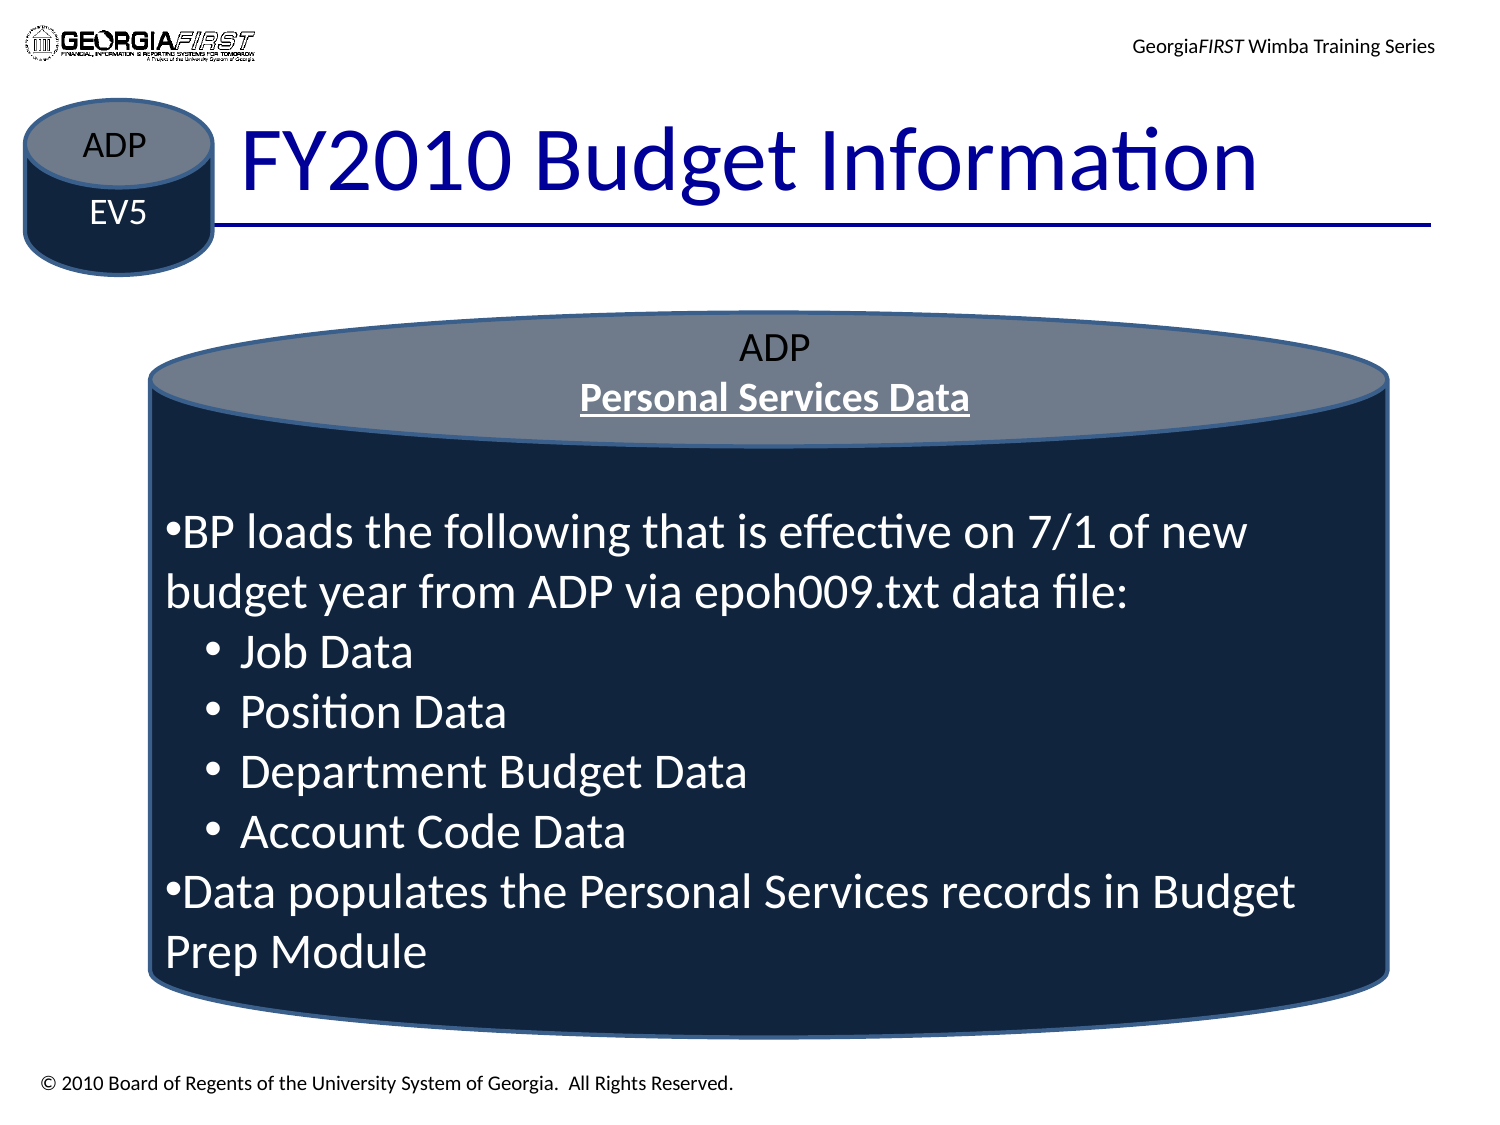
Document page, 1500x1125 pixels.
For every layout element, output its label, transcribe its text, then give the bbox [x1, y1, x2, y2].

text_box BP loads the following that is effective on 7/1 of new budget year from ADP via epoh009.txt data file: Job Data Position Data Department Budget Data Account Code Data Data populates the Personal Services records in Budget Prep Module [147, 319, 1390, 1040]
title FY2010 Budget Information [225, 75, 1425, 233]
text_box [24, 99, 213, 276]
picture [24, 24, 255, 63]
text_box ADP Personal Services Data [450, 312, 1100, 473]
